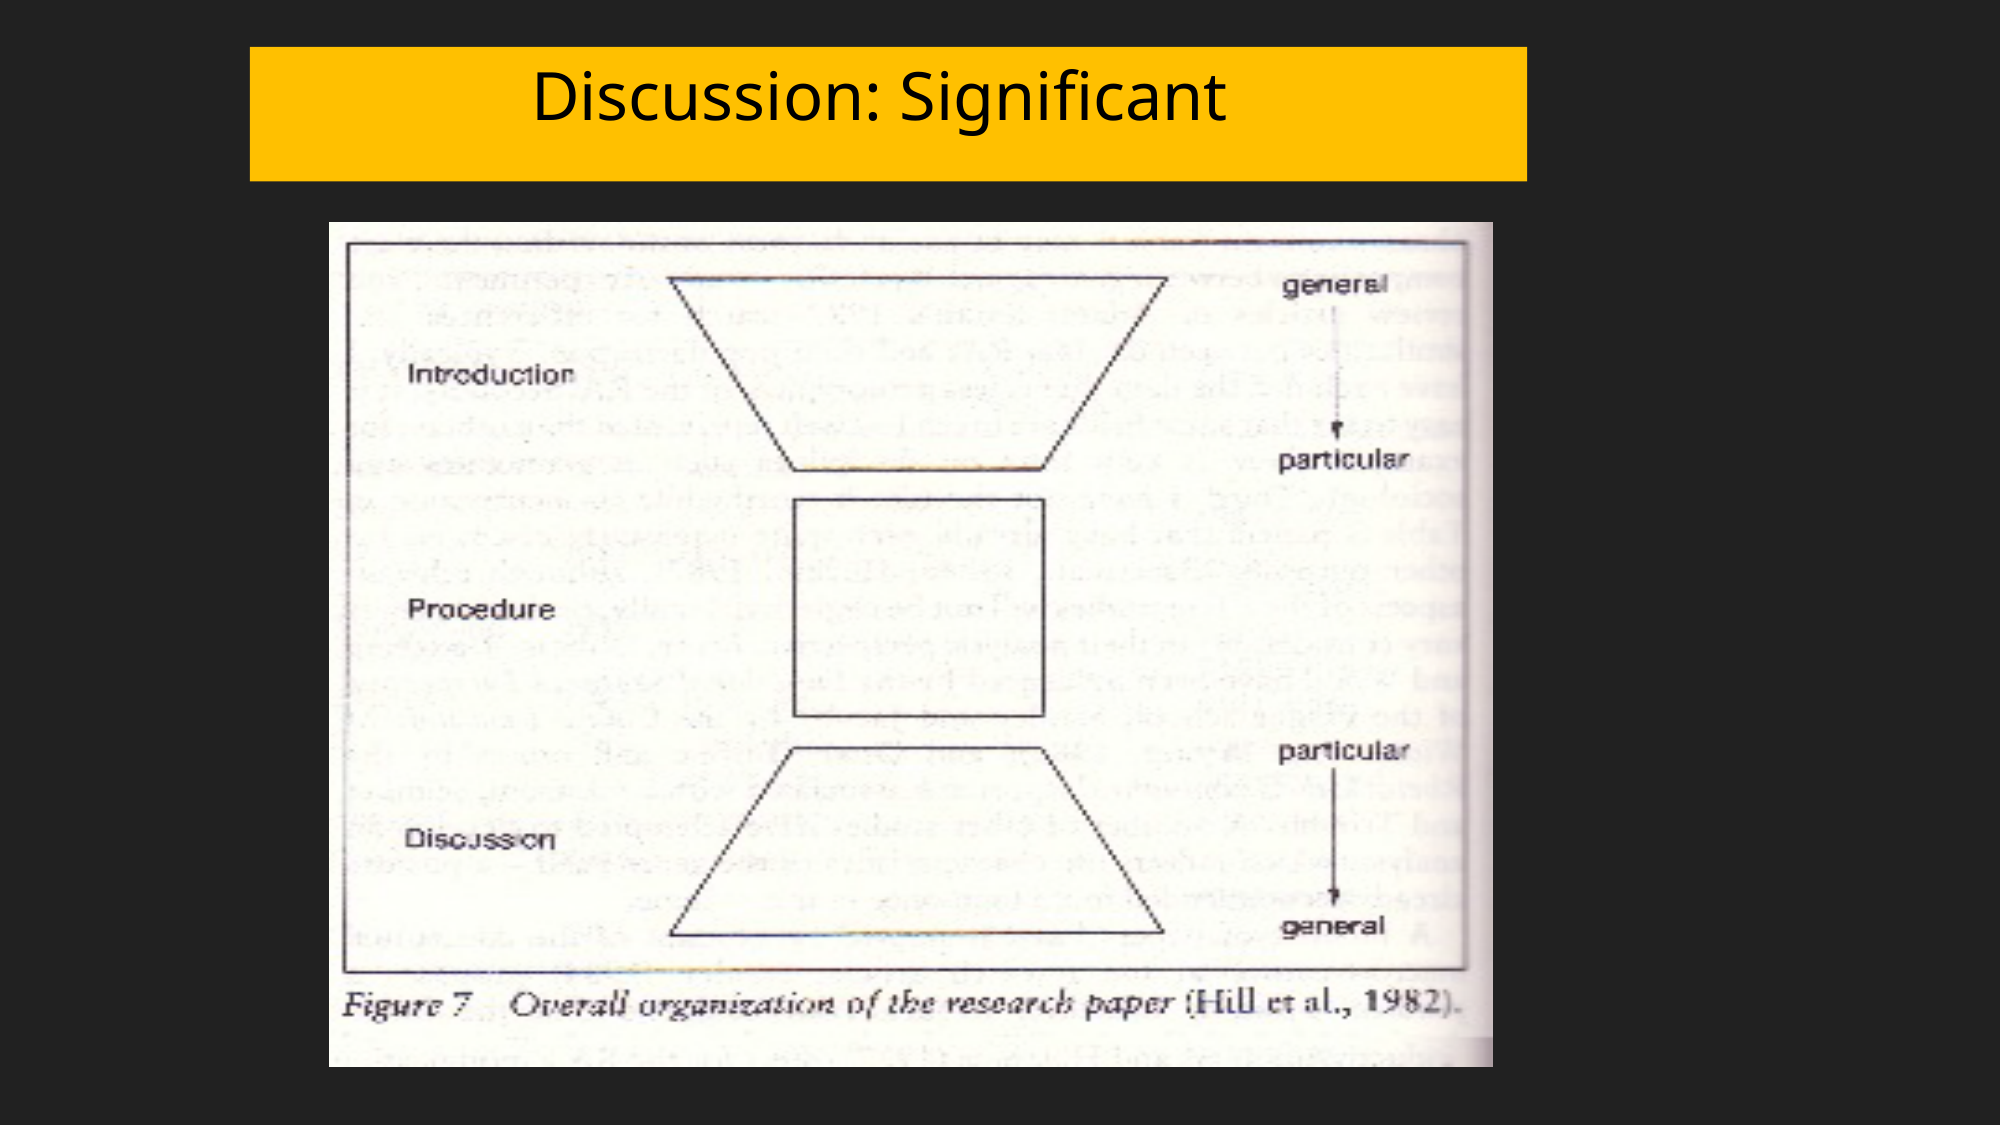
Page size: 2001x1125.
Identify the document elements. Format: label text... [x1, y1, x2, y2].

picture [328, 222, 1493, 1067]
text_box Discussion: Significant [249, 46, 1528, 182]
